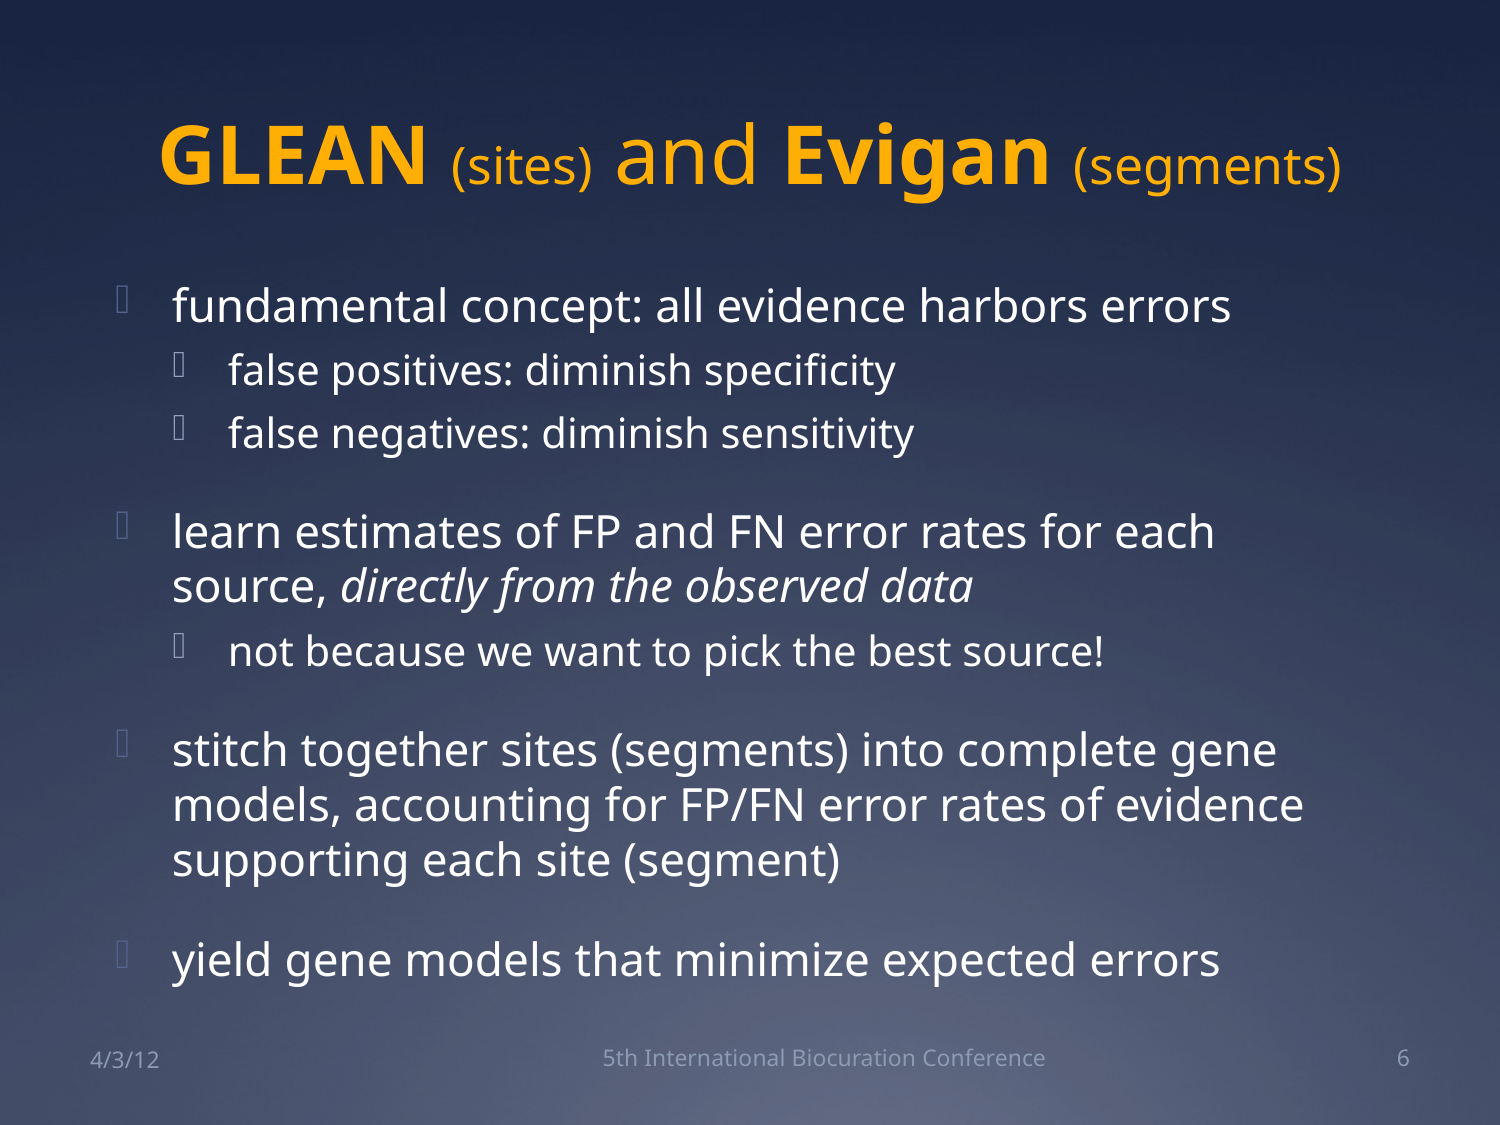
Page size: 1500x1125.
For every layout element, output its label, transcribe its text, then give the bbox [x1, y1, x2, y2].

slide_number 6 [1325, 1029, 1425, 1090]
footer 5th International Biocuration Conference [361, 1029, 1288, 1090]
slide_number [75, 1029, 338, 1090]
title GLEAN (sites) and Evigan (segments) [100, 95, 1400, 225]
list fundamental concept: all evidence harbors errors false positives: diminish specificity false negatives: diminish sensitivity learn estimates of FP and FN error rates for each source, directly from the observed data not because we want to pick the best source! stitch together sites (segments) into complete gene models, accounting for FP/FN error rates of evidence supporting each site (segment) yield gene models that minimize expected errors [100, 268, 1400, 1005]
